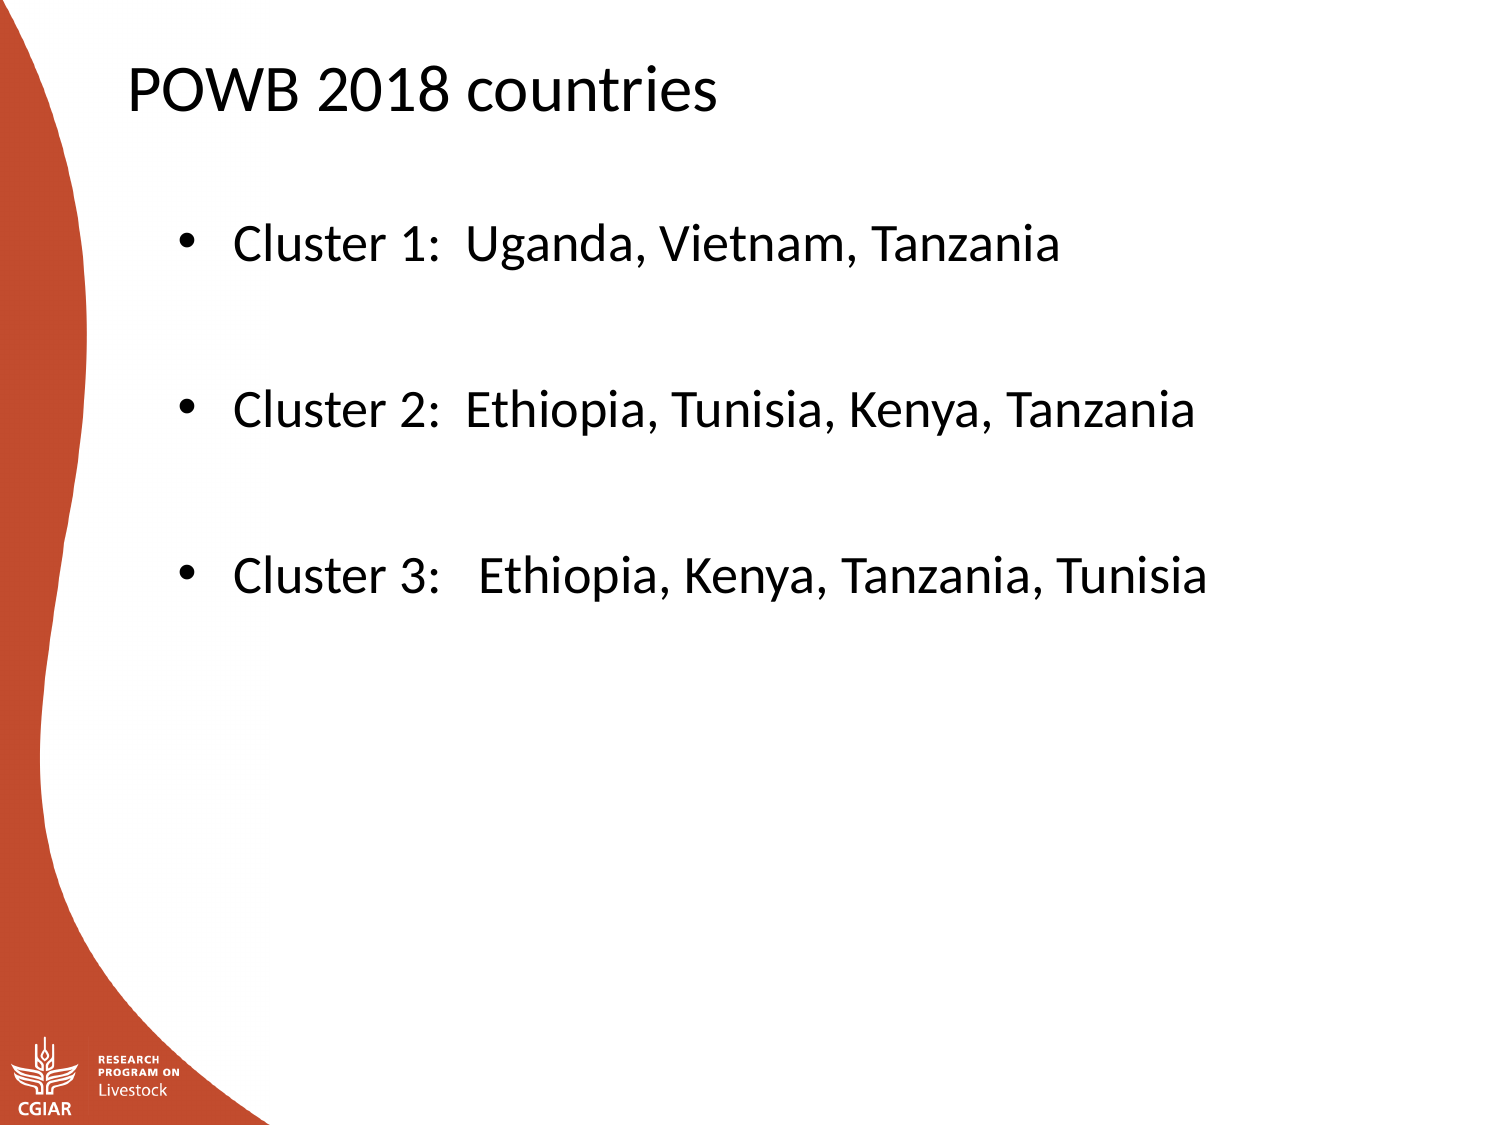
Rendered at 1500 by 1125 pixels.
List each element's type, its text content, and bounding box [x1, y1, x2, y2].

picture [0, 0, 270, 1125]
list POWB 2018 countries [112, 37, 1450, 175]
list Cluster 1: Uganda, Vietnam, Tanzania Cluster 2: Ethiopia, Tunisia, Kenya, Tanzania Cluster 3: Ethiopia, Kenya, Tanzania, Tunisia [162, 200, 1500, 1075]
